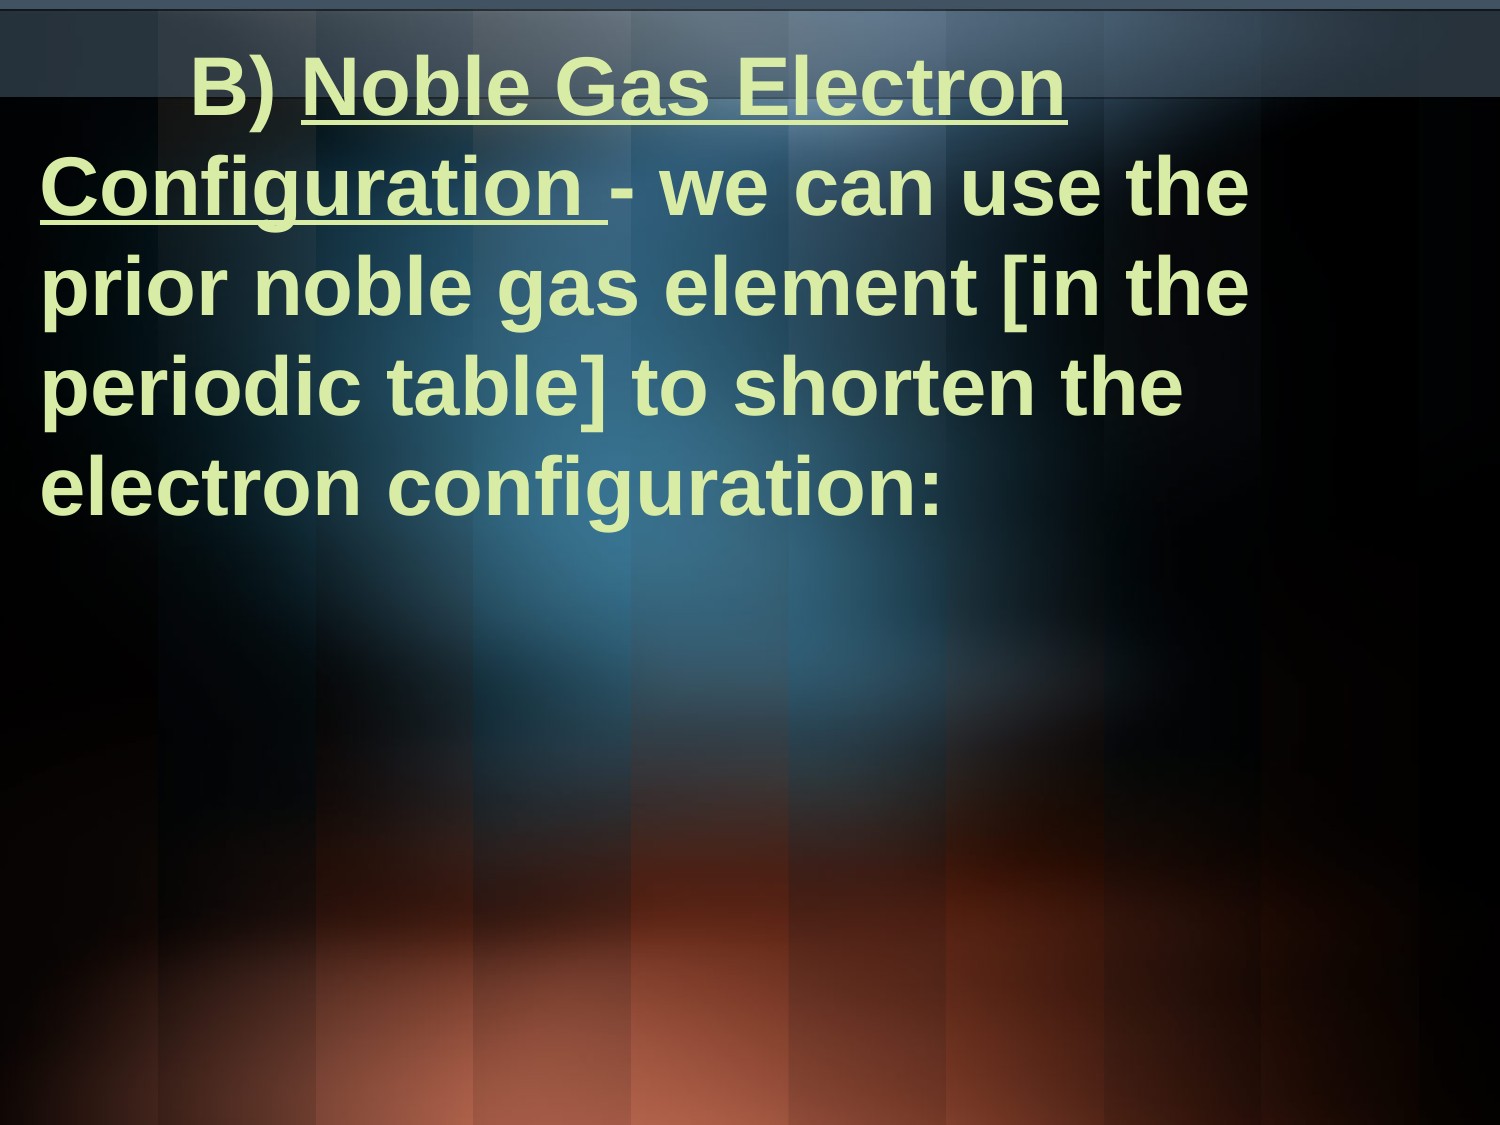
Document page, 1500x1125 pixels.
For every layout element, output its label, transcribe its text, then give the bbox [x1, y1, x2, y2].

picture [0, 0, 1500, 1125]
text_box B) Noble Gas Electron Configuration - we can use the prior noble gas element [in the periodic table] to shorten the electron configuration: [24, 24, 1463, 540]
